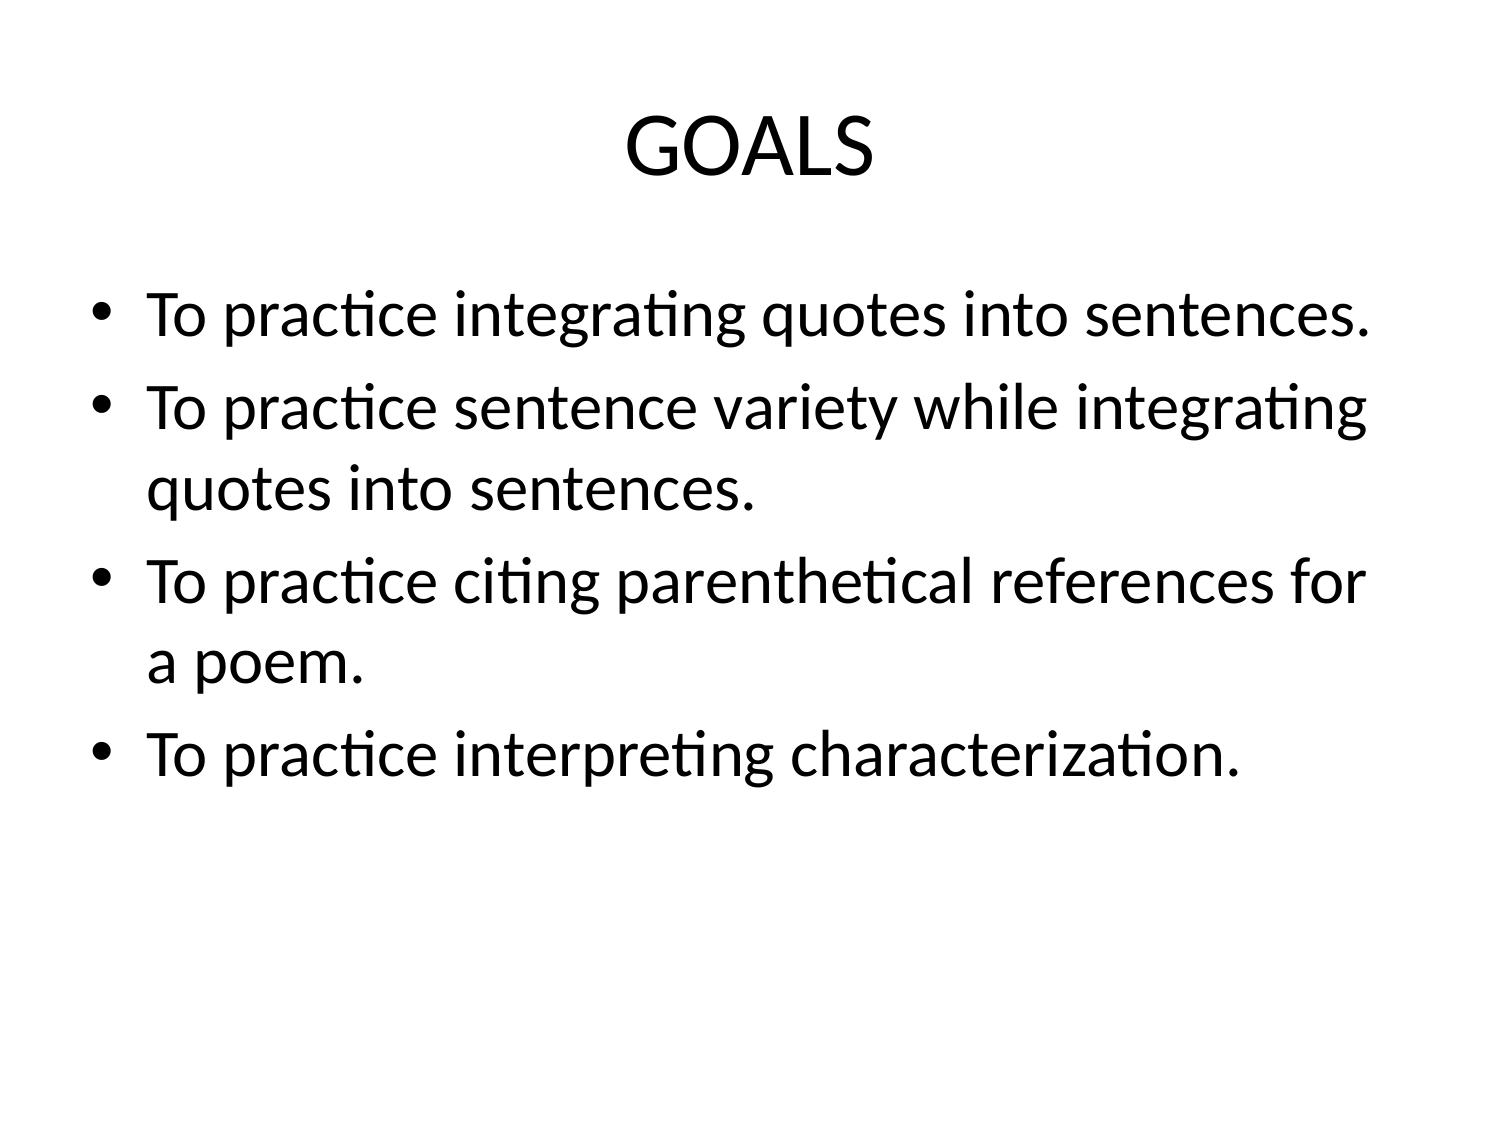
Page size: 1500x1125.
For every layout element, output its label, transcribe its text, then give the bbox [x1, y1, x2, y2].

list To practice integrating quotes into sentences. To practice sentence variety while integrating quotes into sentences. To practice citing parenthetical references for a poem. To practice interpreting characterization. [75, 262, 1425, 1005]
title GOALS [75, 45, 1425, 233]
